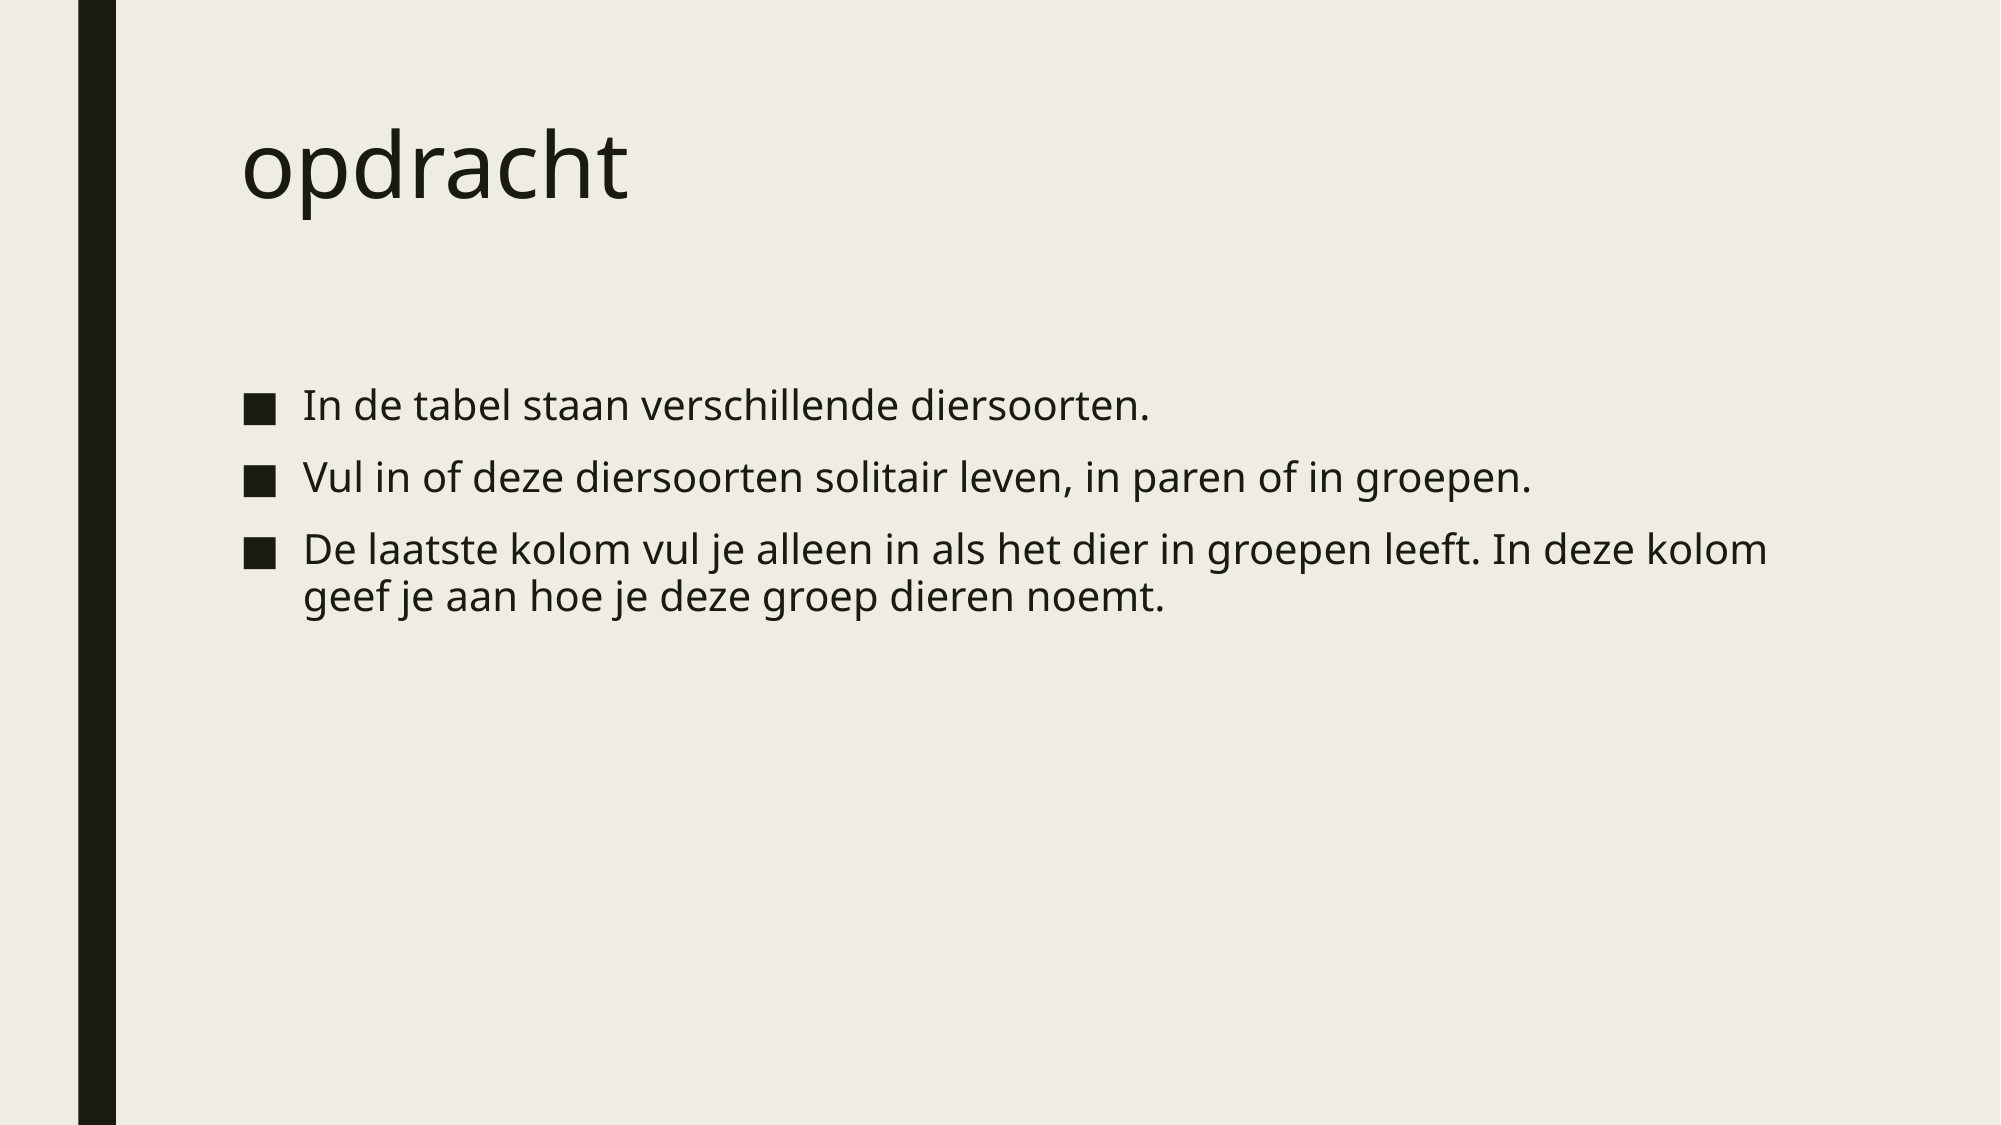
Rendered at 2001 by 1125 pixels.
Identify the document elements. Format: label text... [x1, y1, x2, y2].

list In de tabel staan verschillende diersoorten. Vul in of deze diersoorten solitair leven, in paren of in groepen. De laatste kolom vul je alleen in als het dier in groepen leeft. In deze kolom geef je aan hoe je deze groep dieren noemt. [225, 375, 1800, 963]
title opdracht [225, 112, 1800, 357]
